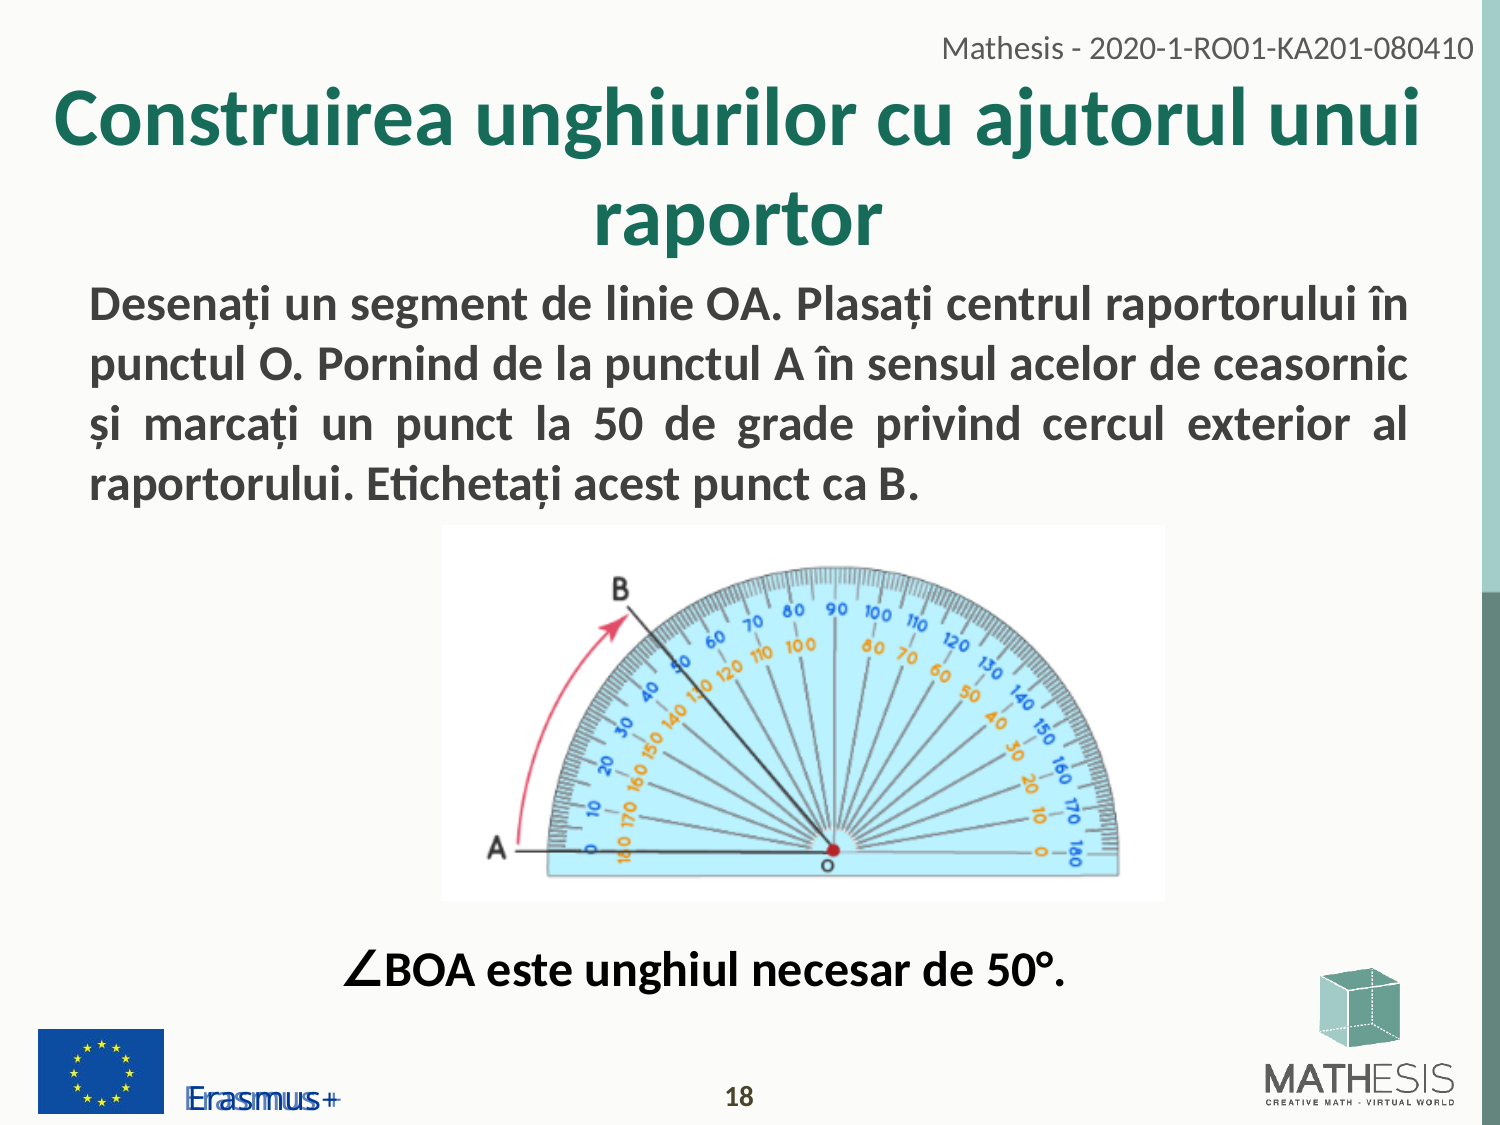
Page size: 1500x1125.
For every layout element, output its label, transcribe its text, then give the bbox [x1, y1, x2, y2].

list Desenați un segment de linie OA. Plasați centrul raportorului în punctul O. Pornind de la punctul A în sensul acelor de ceasornic și marcați un punct la 50 de grade privind cercul exterior al raportorului. Etichetați acest punct ca B. [75, 263, 1425, 1006]
picture [38, 1029, 164, 1114]
text_box ∠BOA este unghiul necesar de 50°. [324, 929, 1270, 1005]
picture [442, 524, 1165, 901]
title Construirea unghiurilor cu ajutorul unui raportor [0, 54, 1500, 243]
